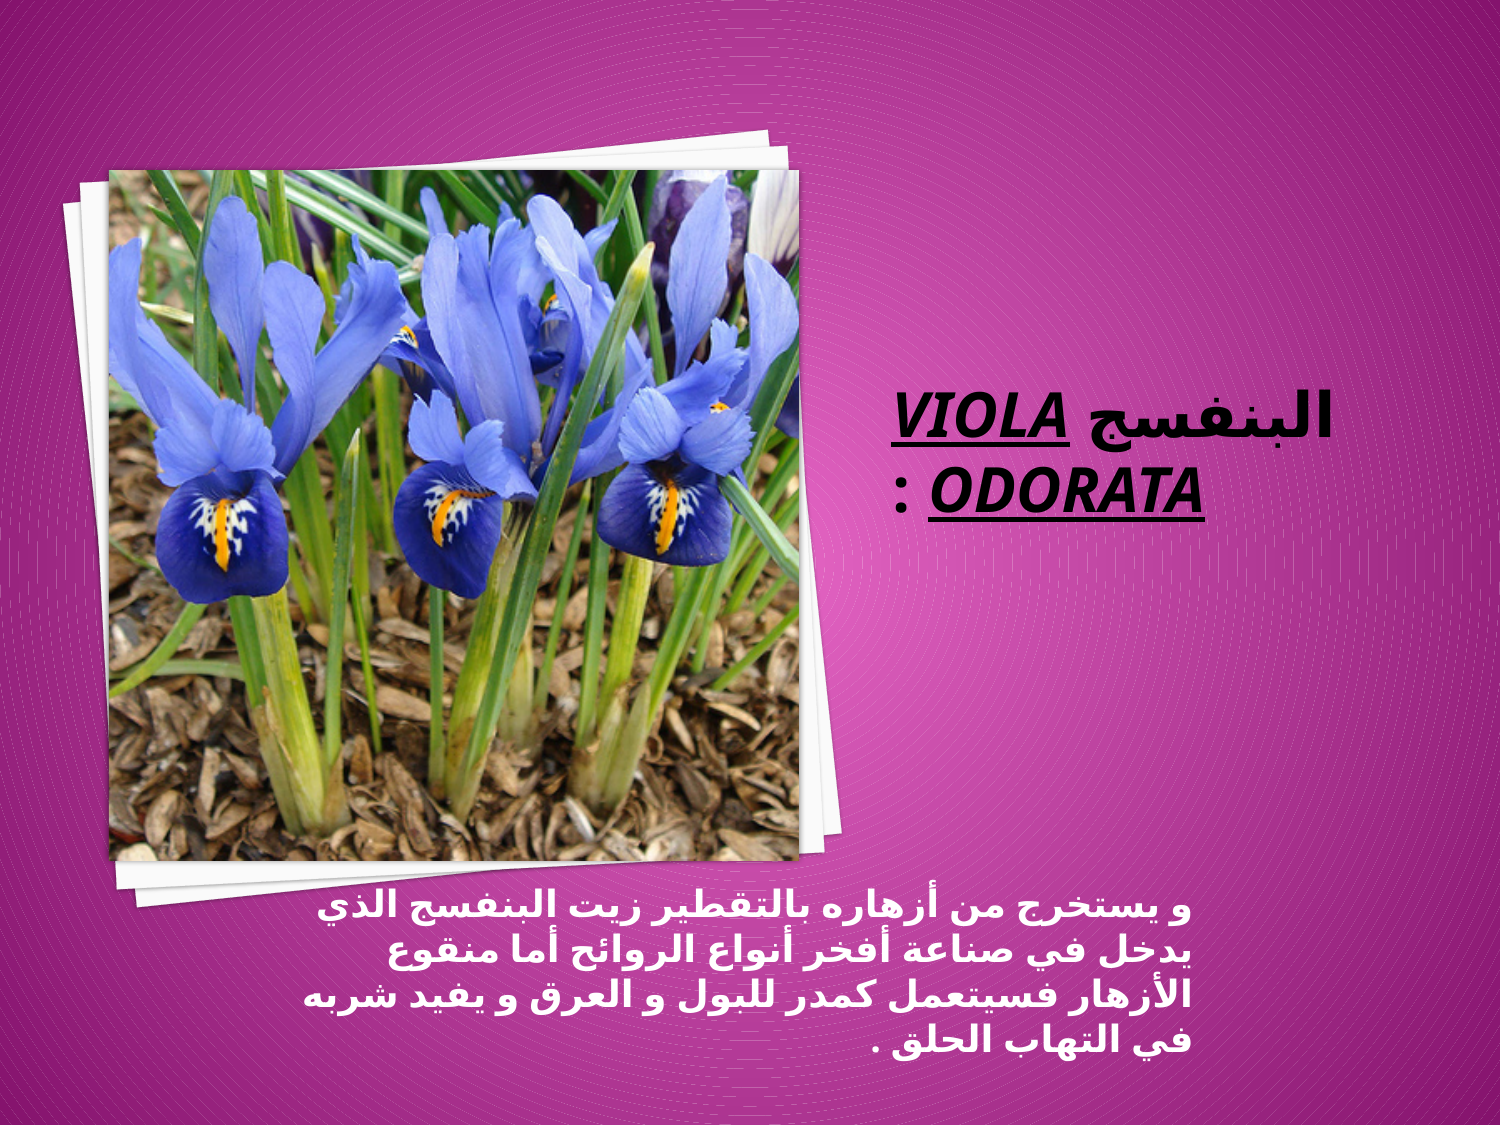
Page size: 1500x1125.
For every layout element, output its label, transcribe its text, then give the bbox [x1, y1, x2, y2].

picture [108, 170, 800, 862]
list و يستخرج من أزهاره بالتقطير زيت البنفسج الذي يدخل في صناعة أفخر أنواع الروائح أما منقوع الأزهار فسيتعمل كمدر للبول و العرق و يفيد شربه في التهاب الحلق . [281, 880, 1194, 1013]
title البنفسج Viola odorata : [884, 187, 1447, 525]
